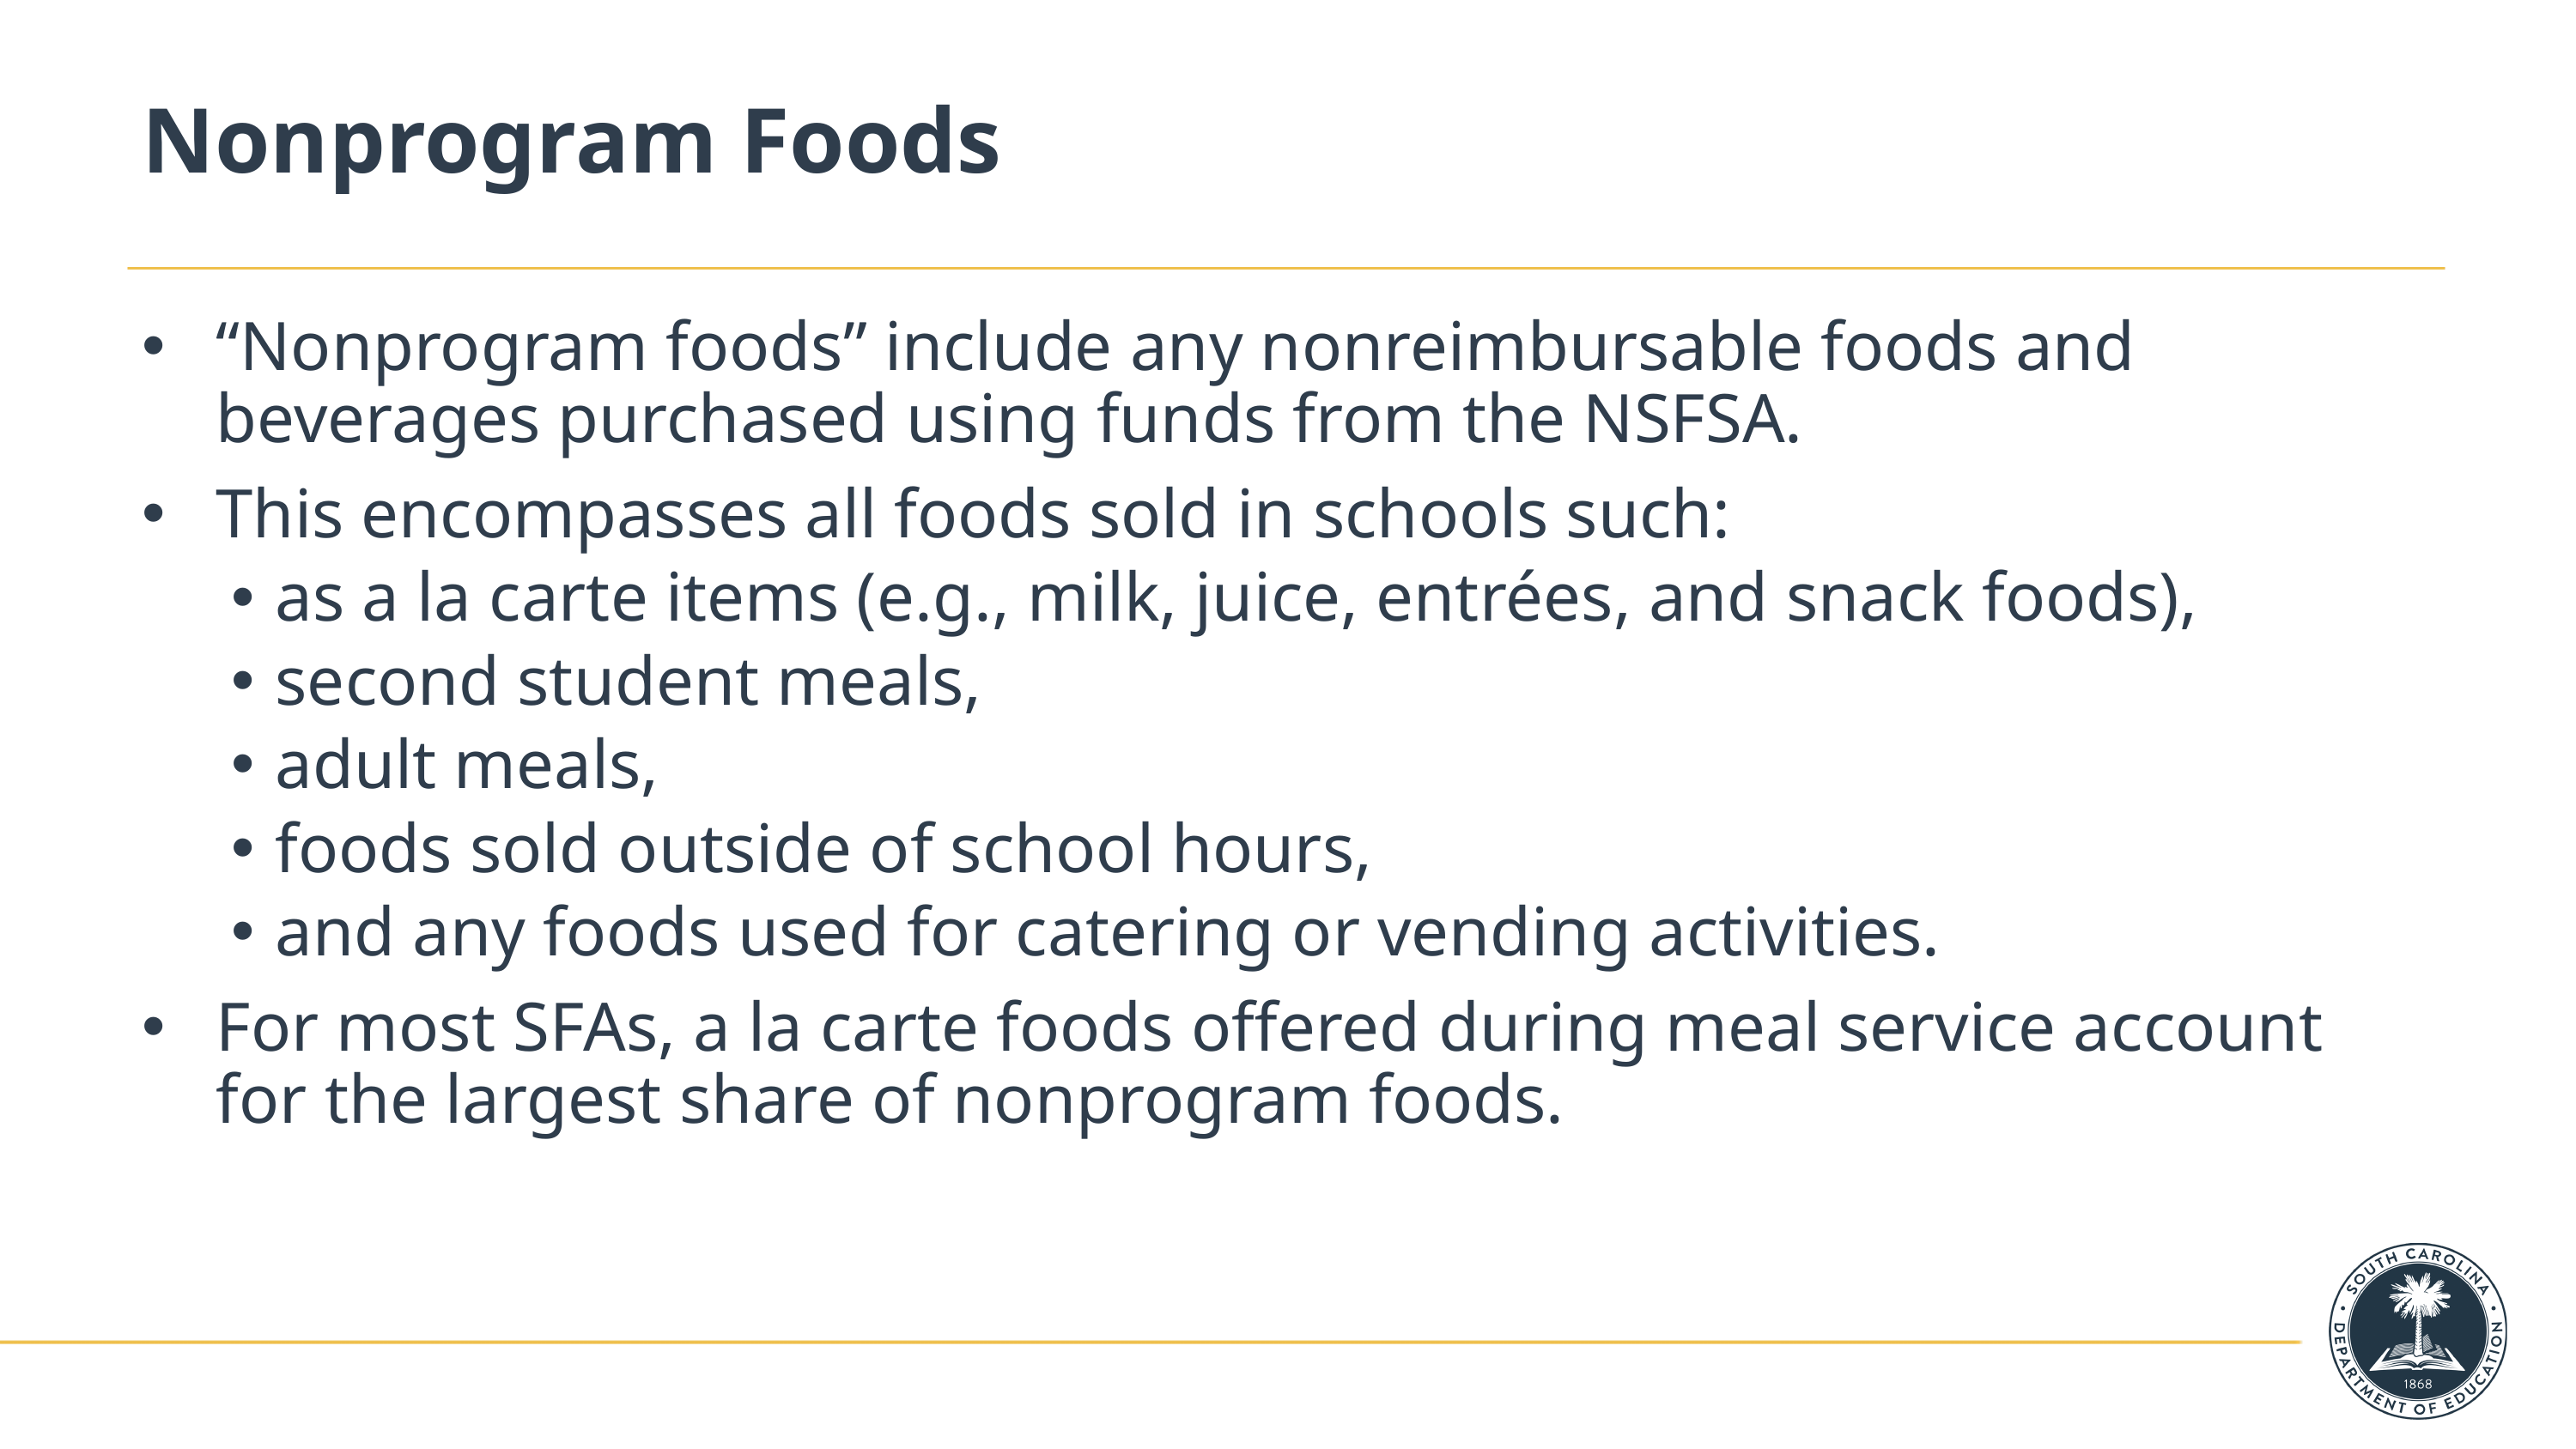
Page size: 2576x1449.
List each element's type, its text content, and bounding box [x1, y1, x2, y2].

picture [2329, 1243, 2507, 1420]
list “Nonprogram foods” include any nonreimbursable foods and beverages purchased using funds from the NSFSA. This encompasses all foods sold in schools such: as a la carte items (e.g., milk, juice, entrées, and snack foods), second student meals, adult meals, foods sold outside of school hours, and any foods used for catering or vending activities. For most SFAs, a la carte foods offered during meal service account for the largest share of nonprogram foods. [129, 306, 2447, 1149]
title Nonprogram Foods [129, 76, 2447, 232]
